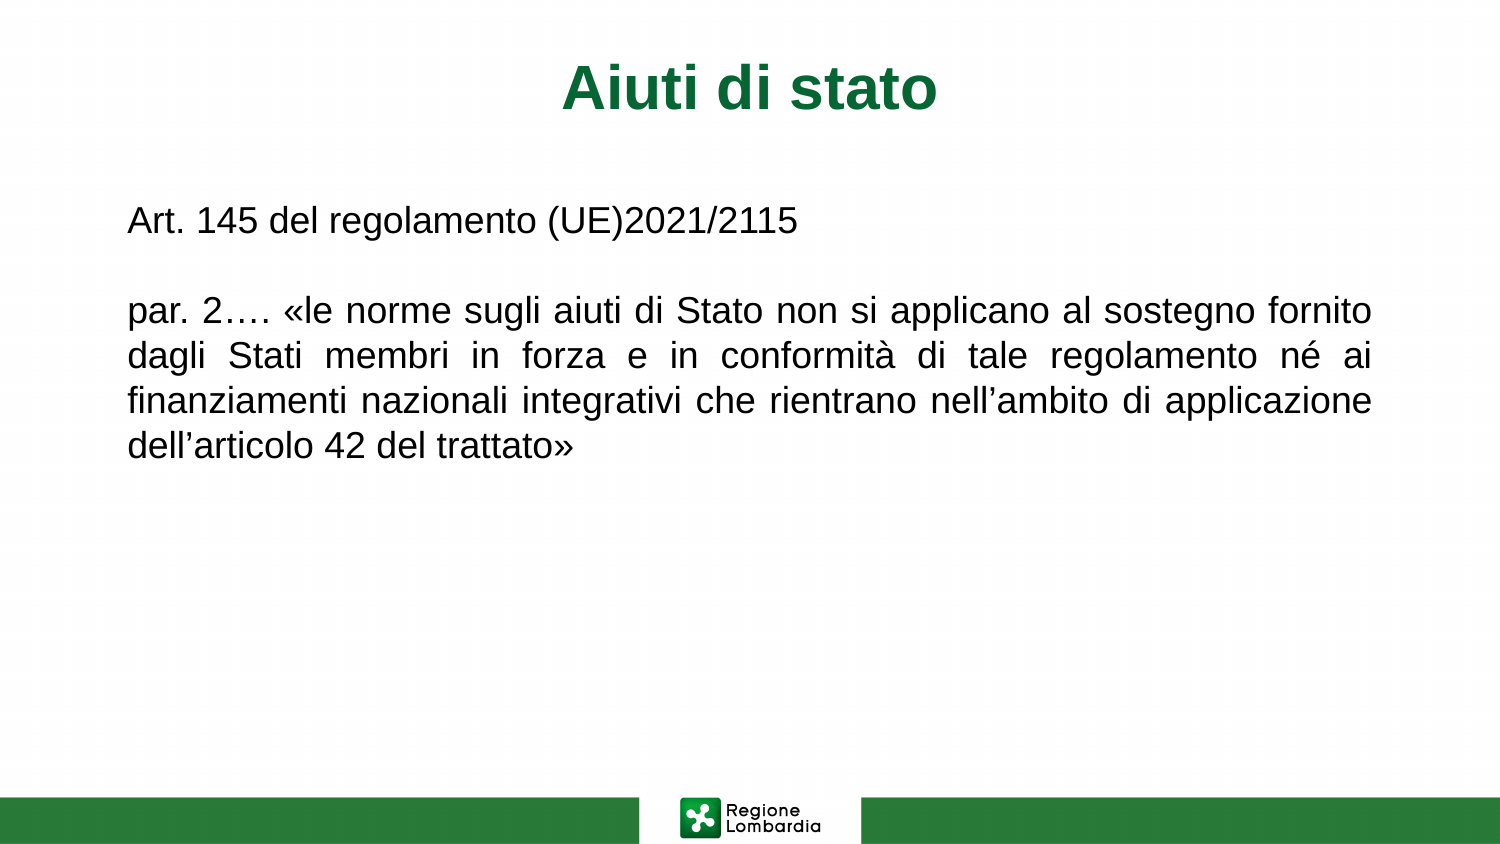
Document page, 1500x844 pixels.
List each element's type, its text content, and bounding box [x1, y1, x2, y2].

title Aiuti di stato [112, 30, 1388, 139]
subtitle Art. 145 del regolamento (UE)2021/2115 par. 2…. «le norme sugli aiuti di Stato non si applicano al sostegno fornito dagli Stati membri in forza e in conformità di tale regolamento né ai finanziamenti nazionali integrativi che rientrano nell’ambito di applicazione dell’articolo 42 del trattato» [112, 188, 1388, 732]
picture [0, 0, 1500, 844]
